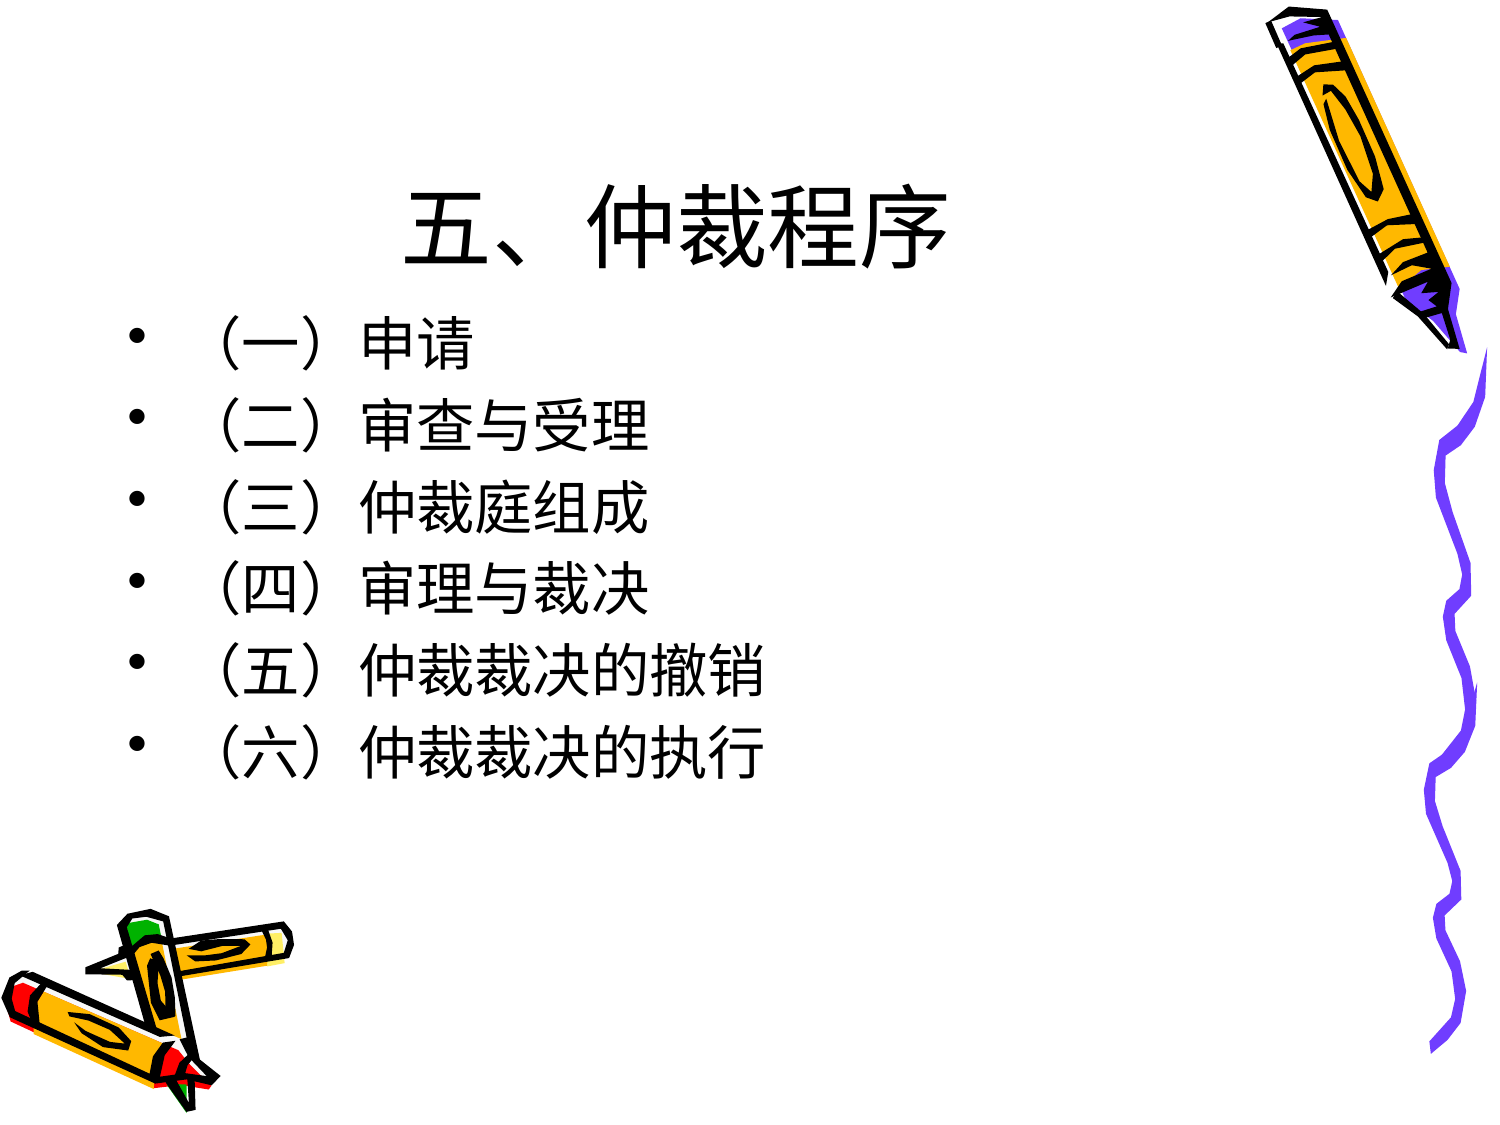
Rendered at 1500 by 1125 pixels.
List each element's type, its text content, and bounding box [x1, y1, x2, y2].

title 五、仲裁程序 [112, 24, 1240, 288]
list （一）申请 （二）审查与受理 （三）仲裁庭组成 （四）审理与裁决 （五）仲裁裁决的撤销 （六）仲裁裁决的执行 [112, 299, 1376, 901]
